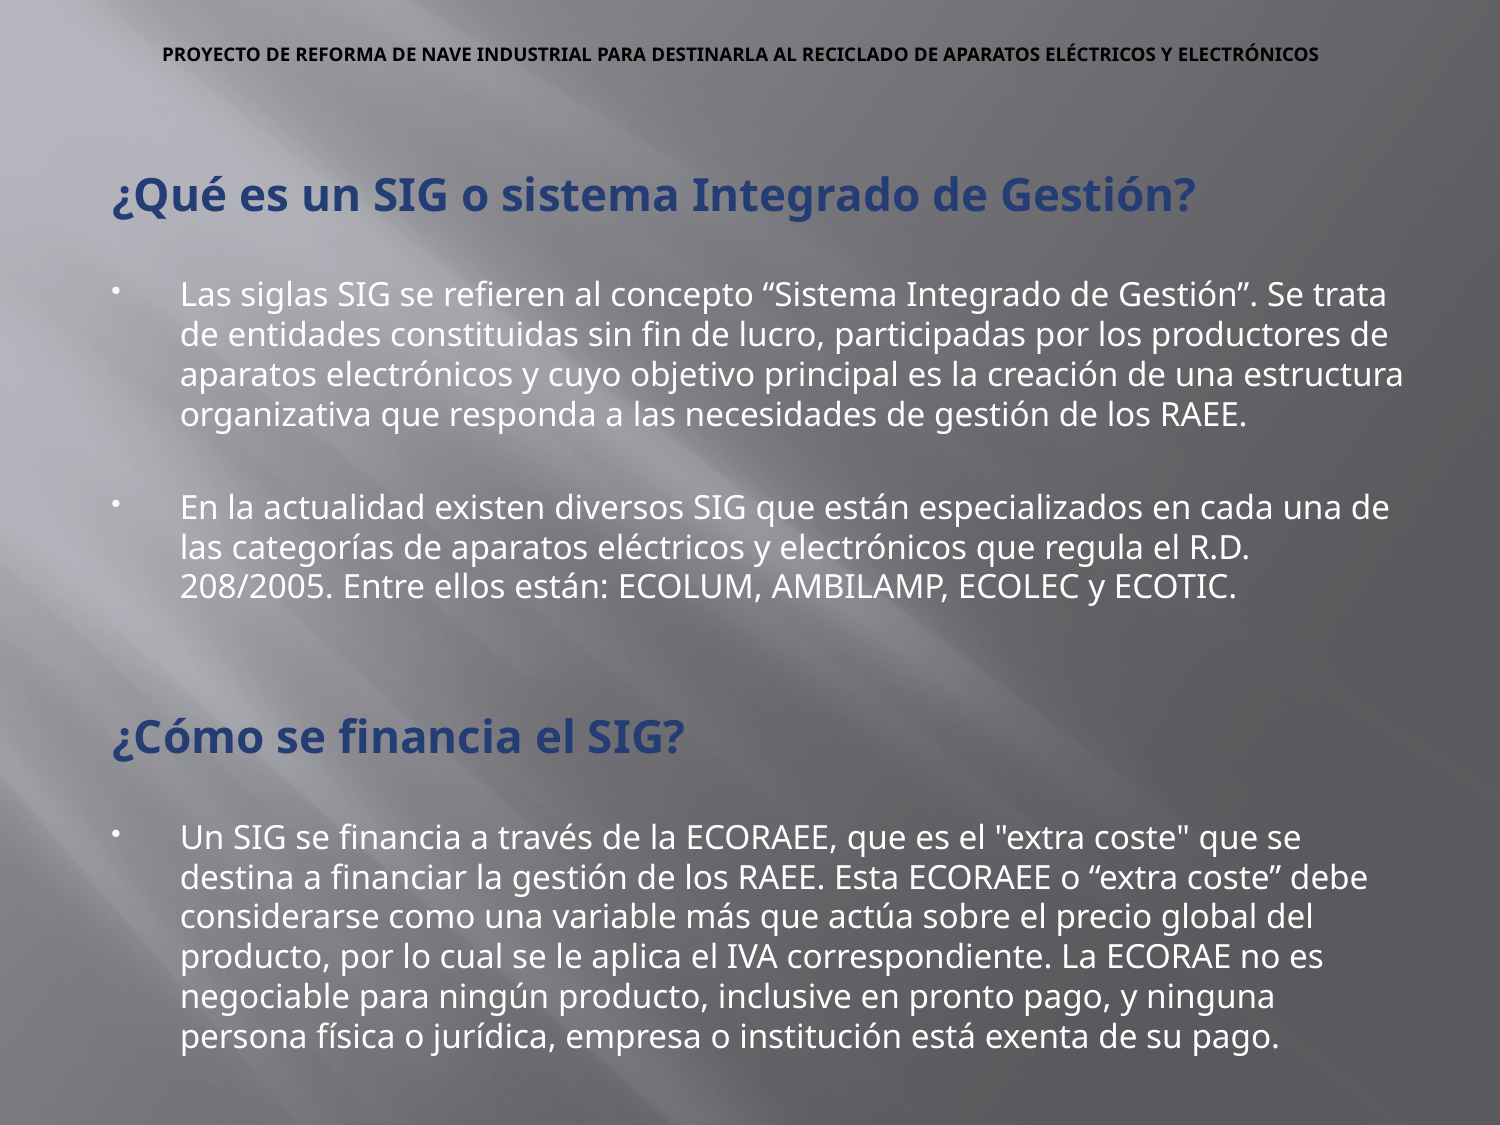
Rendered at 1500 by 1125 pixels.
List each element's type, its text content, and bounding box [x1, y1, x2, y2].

list ¿Qué es un SIG o sistema Integrado de Gestión? Las siglas SIG se refieren al concepto “Sistema Integrado de Gestión”. Se trata de entidades constituidas sin fin de lucro, participadas por los productores de aparatos electrónicos y cuyo objetivo principal es la creación de una estructura organizativa que responda a las necesidades de gestión de los RAEE. En la actualidad existen diversos SIG que están especializados en cada una de las categorías de aparatos eléctricos y electrónicos que regula el R.D. 208/2005. Entre ellos están: ECOLUM, AMBILAMP, ECOLEC y ECOTIC. ¿Cómo se financia el SIG? Un SIG se financia a través de la ECORAEE, que es el "extra coste" que se destina a financiar la gestión de los RAEE. Esta ECORAEE o “extra coste” debe considerarse como una variable más que actúa sobre el precio global del producto, por lo cual se le aplica el IVA correspondiente. La ECORAE no es negociable para ningún producto, inclusive en pronto pago, y ninguna persona física o jurídica, empresa o institución está exenta de su pago. [75, 113, 1425, 1071]
title PROYECTO DE REFORMA DE NAVE INDUSTRIAL PARA DESTINARLA AL RECICLADO DE APARATOS ELÉCTRICOS Y ELECTRÓNICOS [64, 30, 1415, 76]
